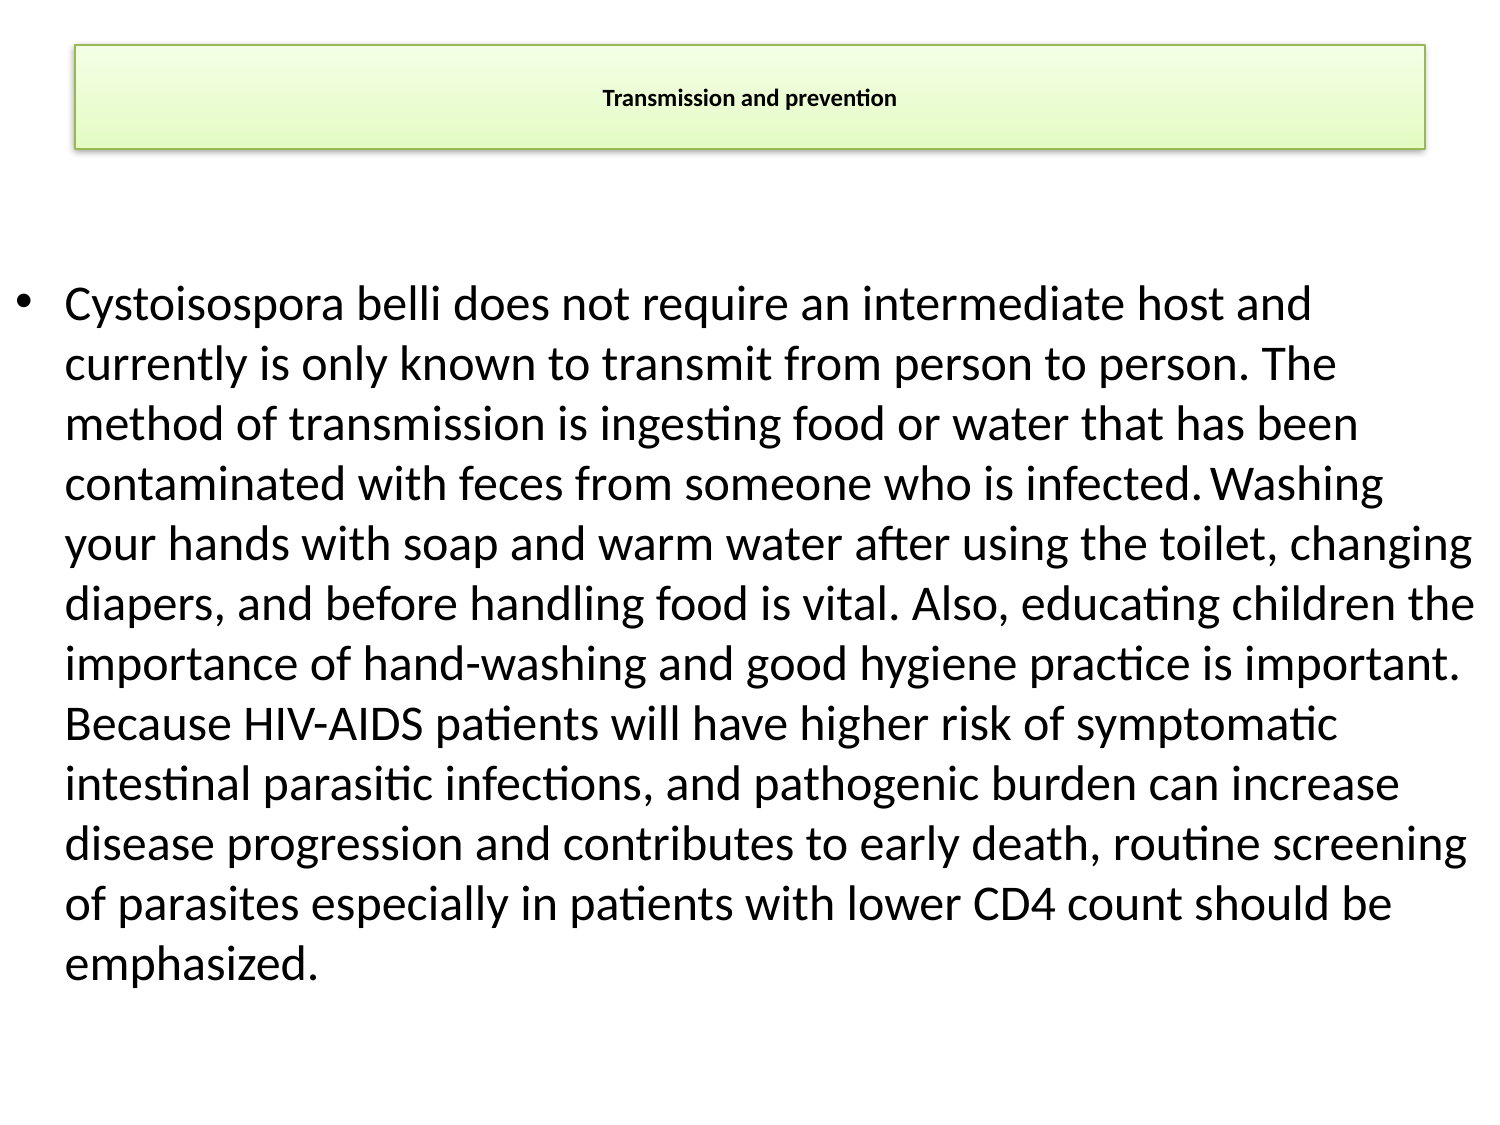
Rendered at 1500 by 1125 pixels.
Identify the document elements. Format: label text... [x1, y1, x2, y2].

list Cystoisospora belli does not require an intermediate host and currently is only known to transmit from person to person. The method of transmission is ingesting food or water that has been contaminated with feces from someone who is infected. Washing your hands with soap and warm water after using the toilet, changing diapers, and before handling food is vital. Also, educating children the importance of hand-washing and good hygiene practice is important. Because HIV-AIDS patients will have higher risk of symptomatic intestinal parasitic infections, and pathogenic burden can increase disease progression and contributes to early death, routine screening of parasites especially in patients with lower CD4 count should be emphasized. [0, 262, 1500, 1005]
title Transmission and prevention [74, 44, 1426, 150]
